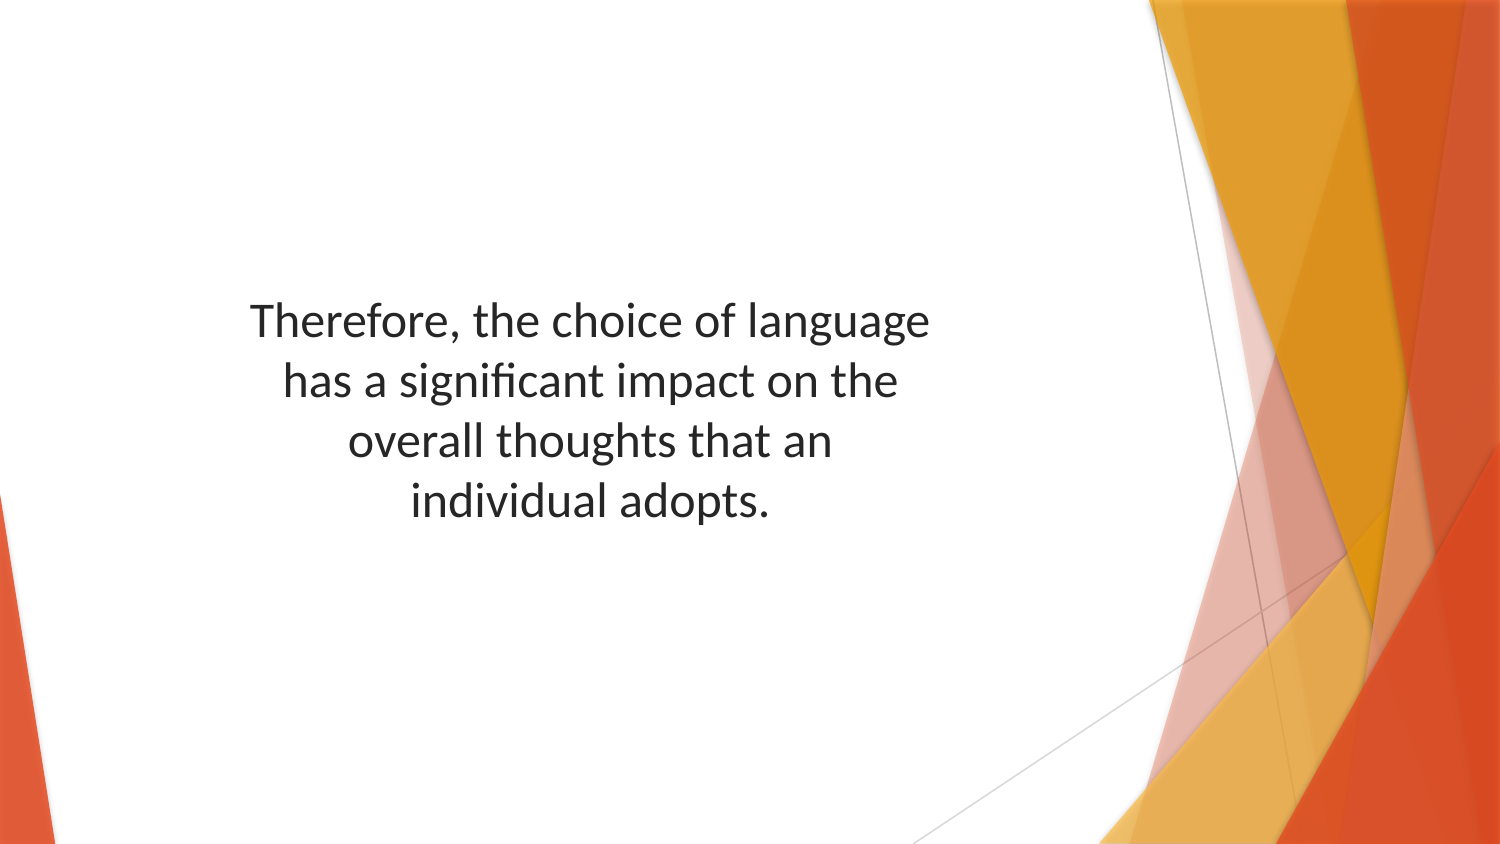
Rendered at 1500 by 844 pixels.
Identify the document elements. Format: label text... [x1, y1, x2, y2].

list Therefore, the choice of language has a significant impact on the overall thoughts that an individual adopts. [230, 280, 951, 729]
